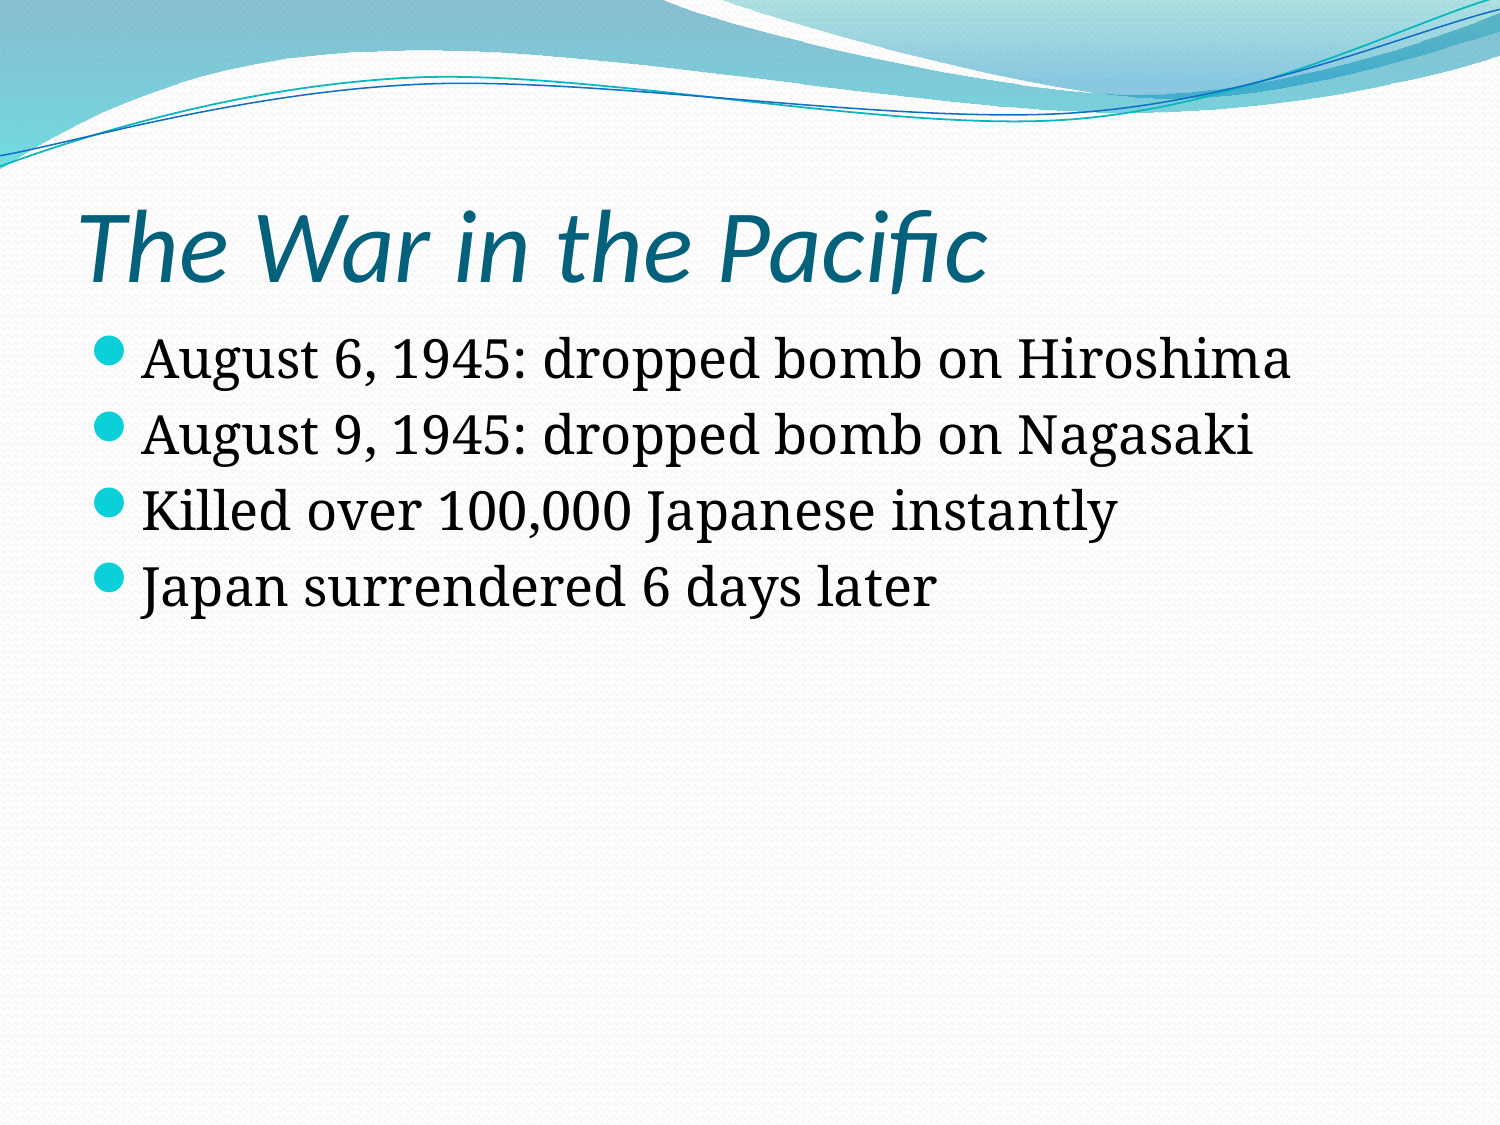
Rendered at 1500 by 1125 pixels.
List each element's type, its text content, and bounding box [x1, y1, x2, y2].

list August 6, 1945: dropped bomb on Hiroshima August 9, 1945: dropped bomb on Nagasaki Killed over 100,000 Japanese instantly Japan surrendered 6 days later [75, 317, 1425, 1038]
title The War in the Pacific [75, 115, 1425, 303]
